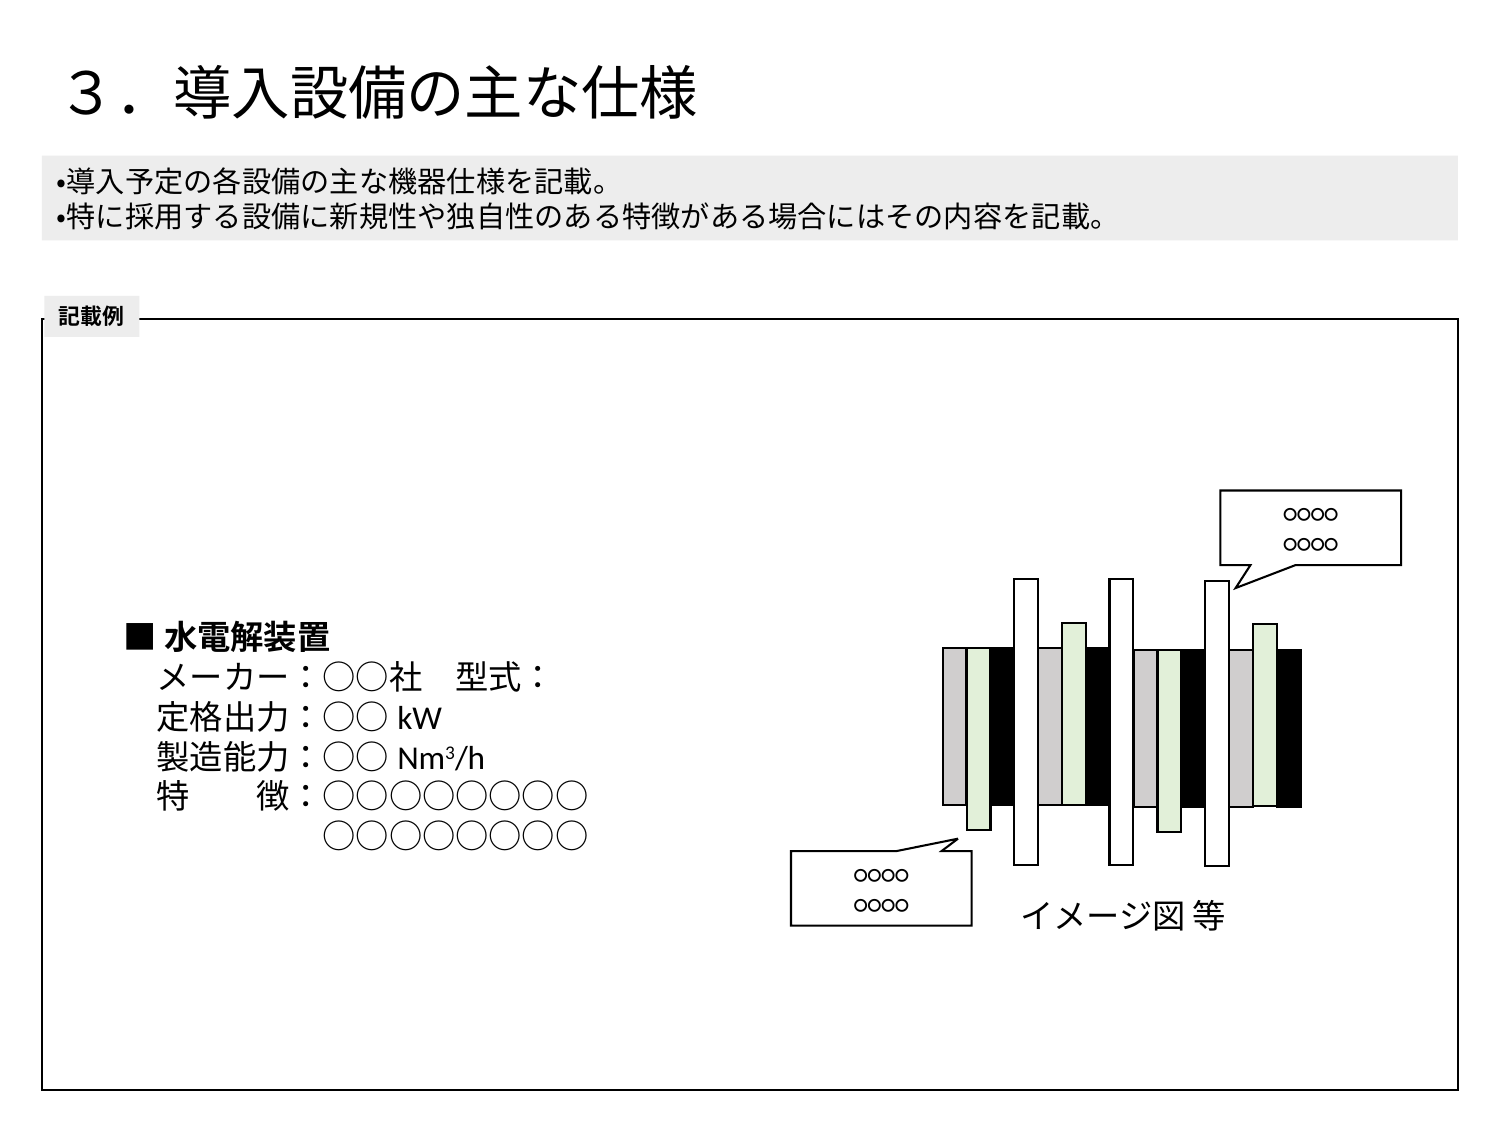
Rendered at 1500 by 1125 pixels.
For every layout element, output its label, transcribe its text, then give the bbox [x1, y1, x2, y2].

text_box ○○○○ ○○○○ [1219, 489, 1403, 579]
text_box ○○○○ ○○○○ [789, 840, 973, 927]
text_box イメージ図 等 [1005, 888, 1242, 943]
title ３．導入設備の主な仕様 [41, 34, 1458, 155]
text_box [41, 318, 1459, 1091]
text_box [942, 579, 1302, 867]
text_box ・導入予定の各設備の主な機器仕様を記載。 ・特に採用する設備に新規性や独自性のある特徴がある場合にはその内容を記載。 [41, 155, 1458, 241]
text_box 記載例 [44, 295, 140, 337]
